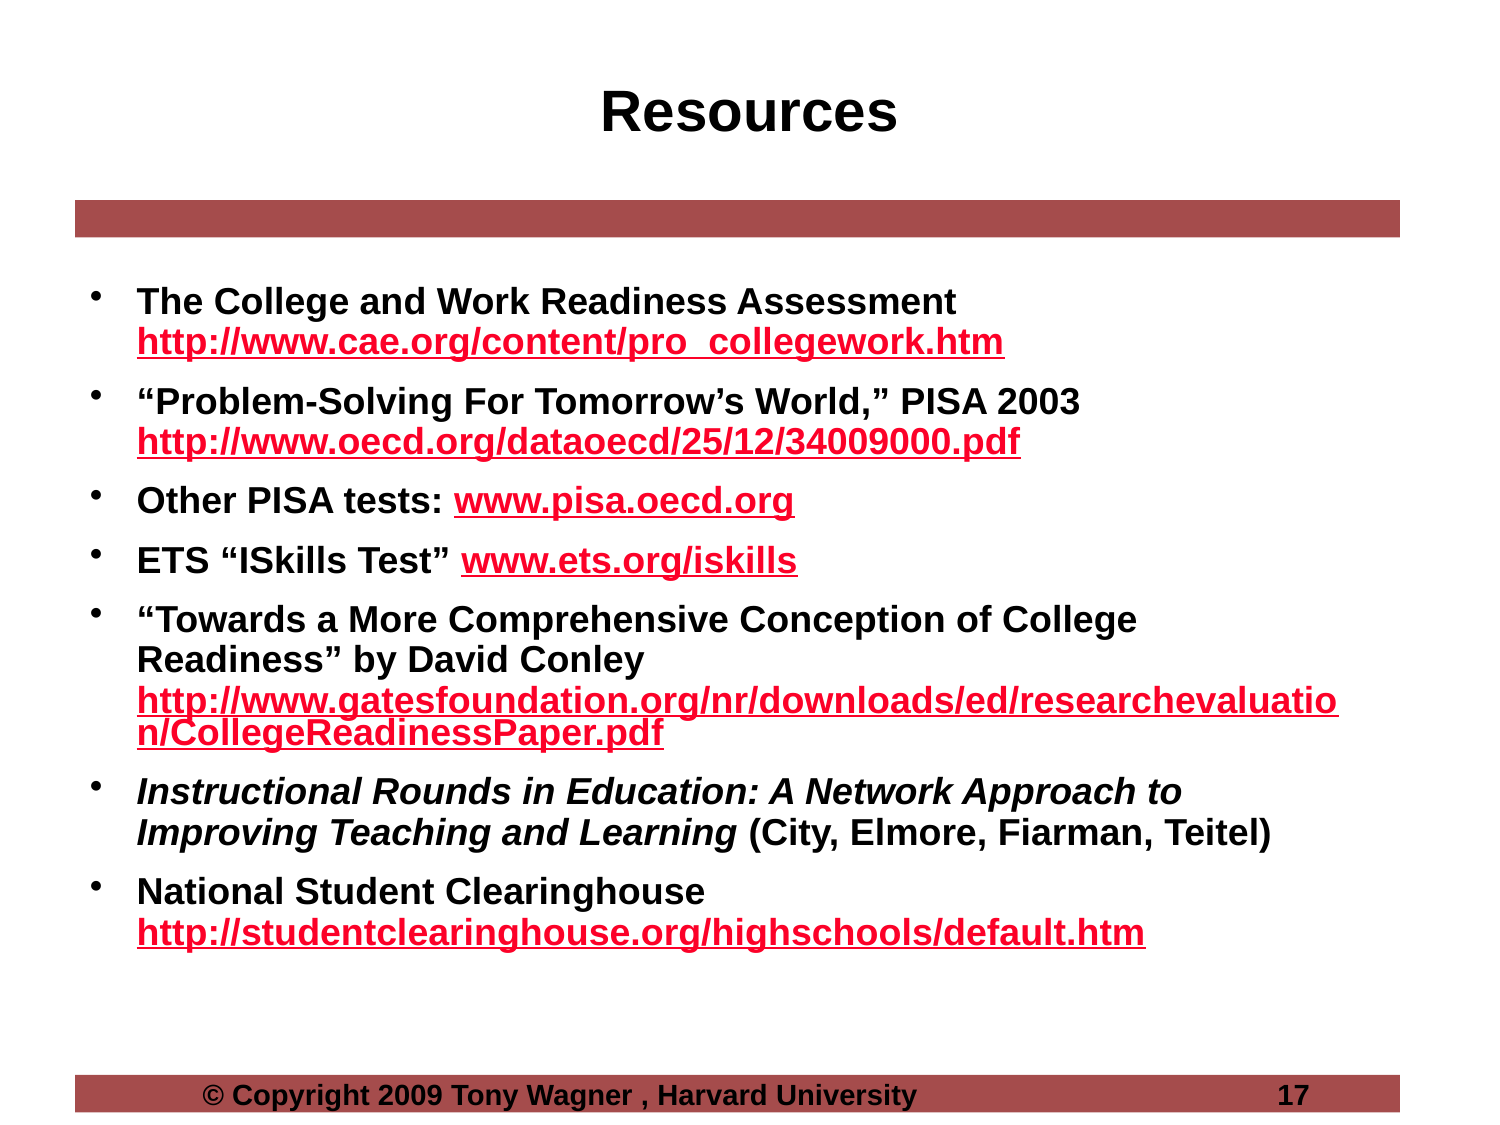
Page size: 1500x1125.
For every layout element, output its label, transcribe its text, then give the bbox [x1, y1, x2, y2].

list The College and Work Readiness Assessment http://www.cae.org/content/pro_collegework.htm “Problem-Solving For Tomorrow’s World,” PISA 2003 http://www.oecd.org/dataoecd/25/12/34009000.pdf Other PISA tests: www.pisa.oecd.org ETS “ISkills Test” www.ets.org/iskills “Towards a More Comprehensive Conception of College Readiness” by David Conley http://www.gatesfoundation.org/nr/downloads/ed/researchevaluation/CollegeReadinessPaper.pdf Instructional Rounds in Education: A Network Approach to Improving Teaching and Learning (City, Elmore, Fiarman, Teitel) National Student Clearinghouse http://studentclearinghouse.org/highschools/default.htm [74, 274, 1363, 1063]
title Resources [161, 49, 1339, 176]
